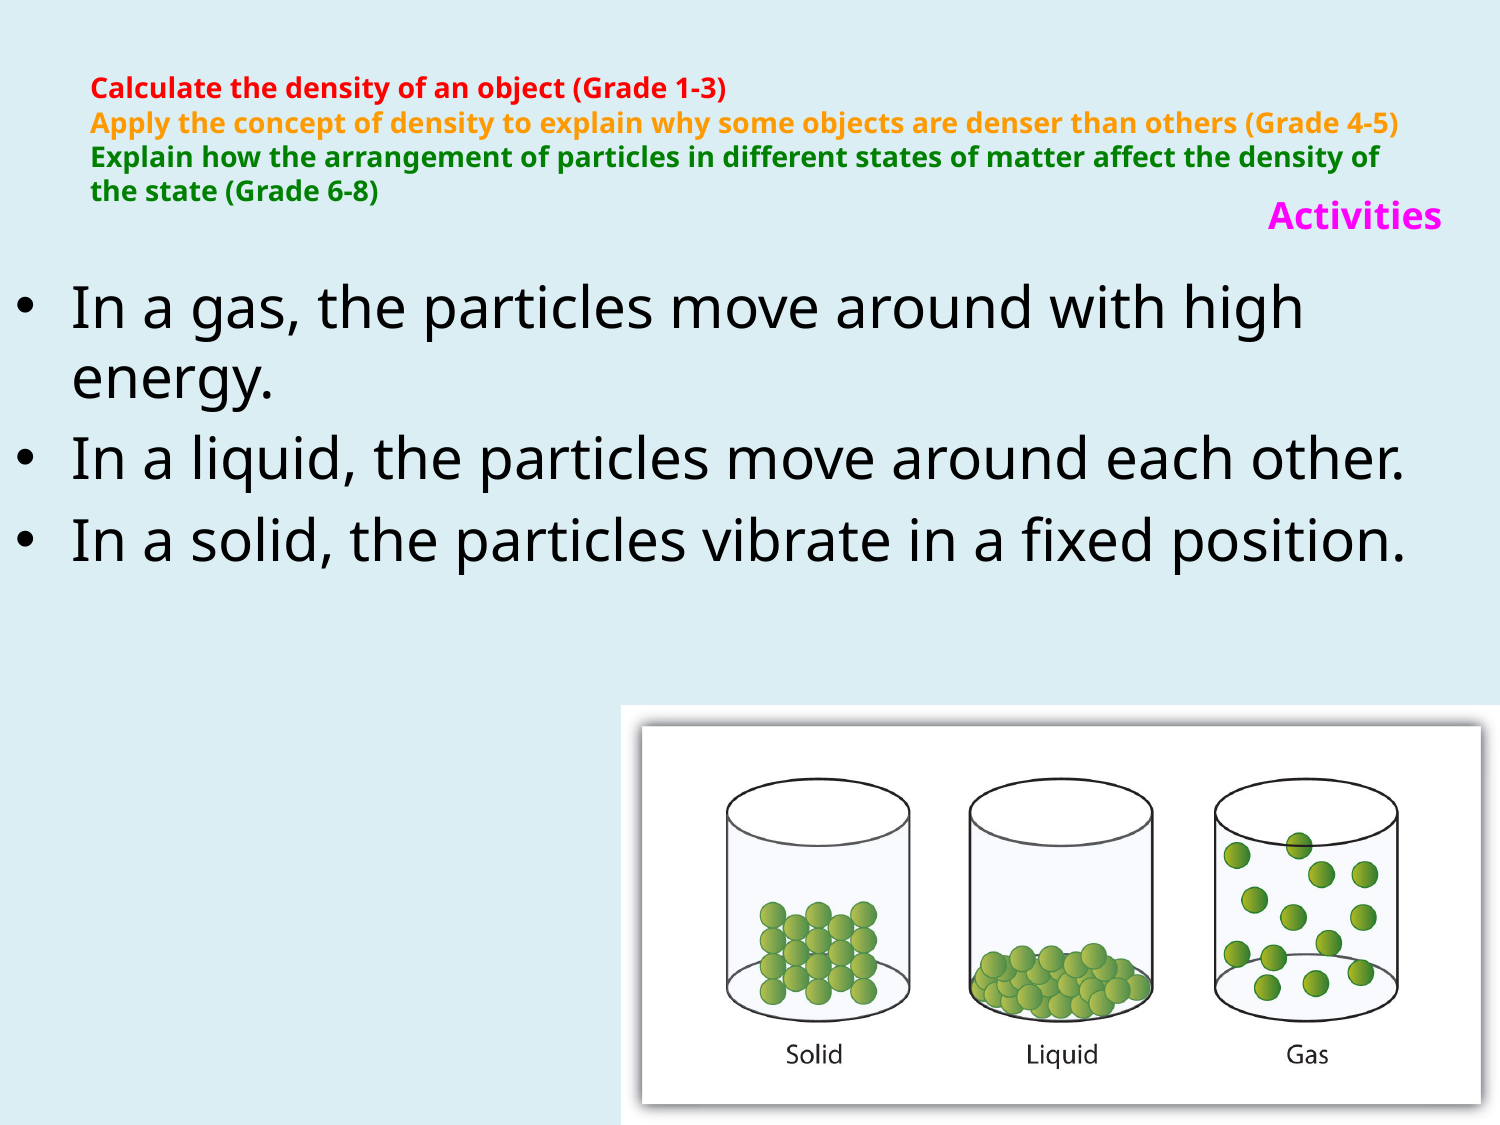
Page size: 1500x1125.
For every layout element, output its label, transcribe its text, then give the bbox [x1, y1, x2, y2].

picture [621, 705, 1500, 1125]
title Calculate the density of an object (Grade 1-3) Apply the concept of density to explain why some objects are denser than others (Grade 4-5) Explain how the arrangement of particles in different states of matter affect the density of the state (Grade 6-8) [75, 45, 1425, 233]
text_box Activities [1253, 184, 1458, 245]
list In a gas, the particles move around with high energy. In a liquid, the particles move around each other. In a solid, the particles vibrate in a fixed position. [0, 262, 1500, 563]
